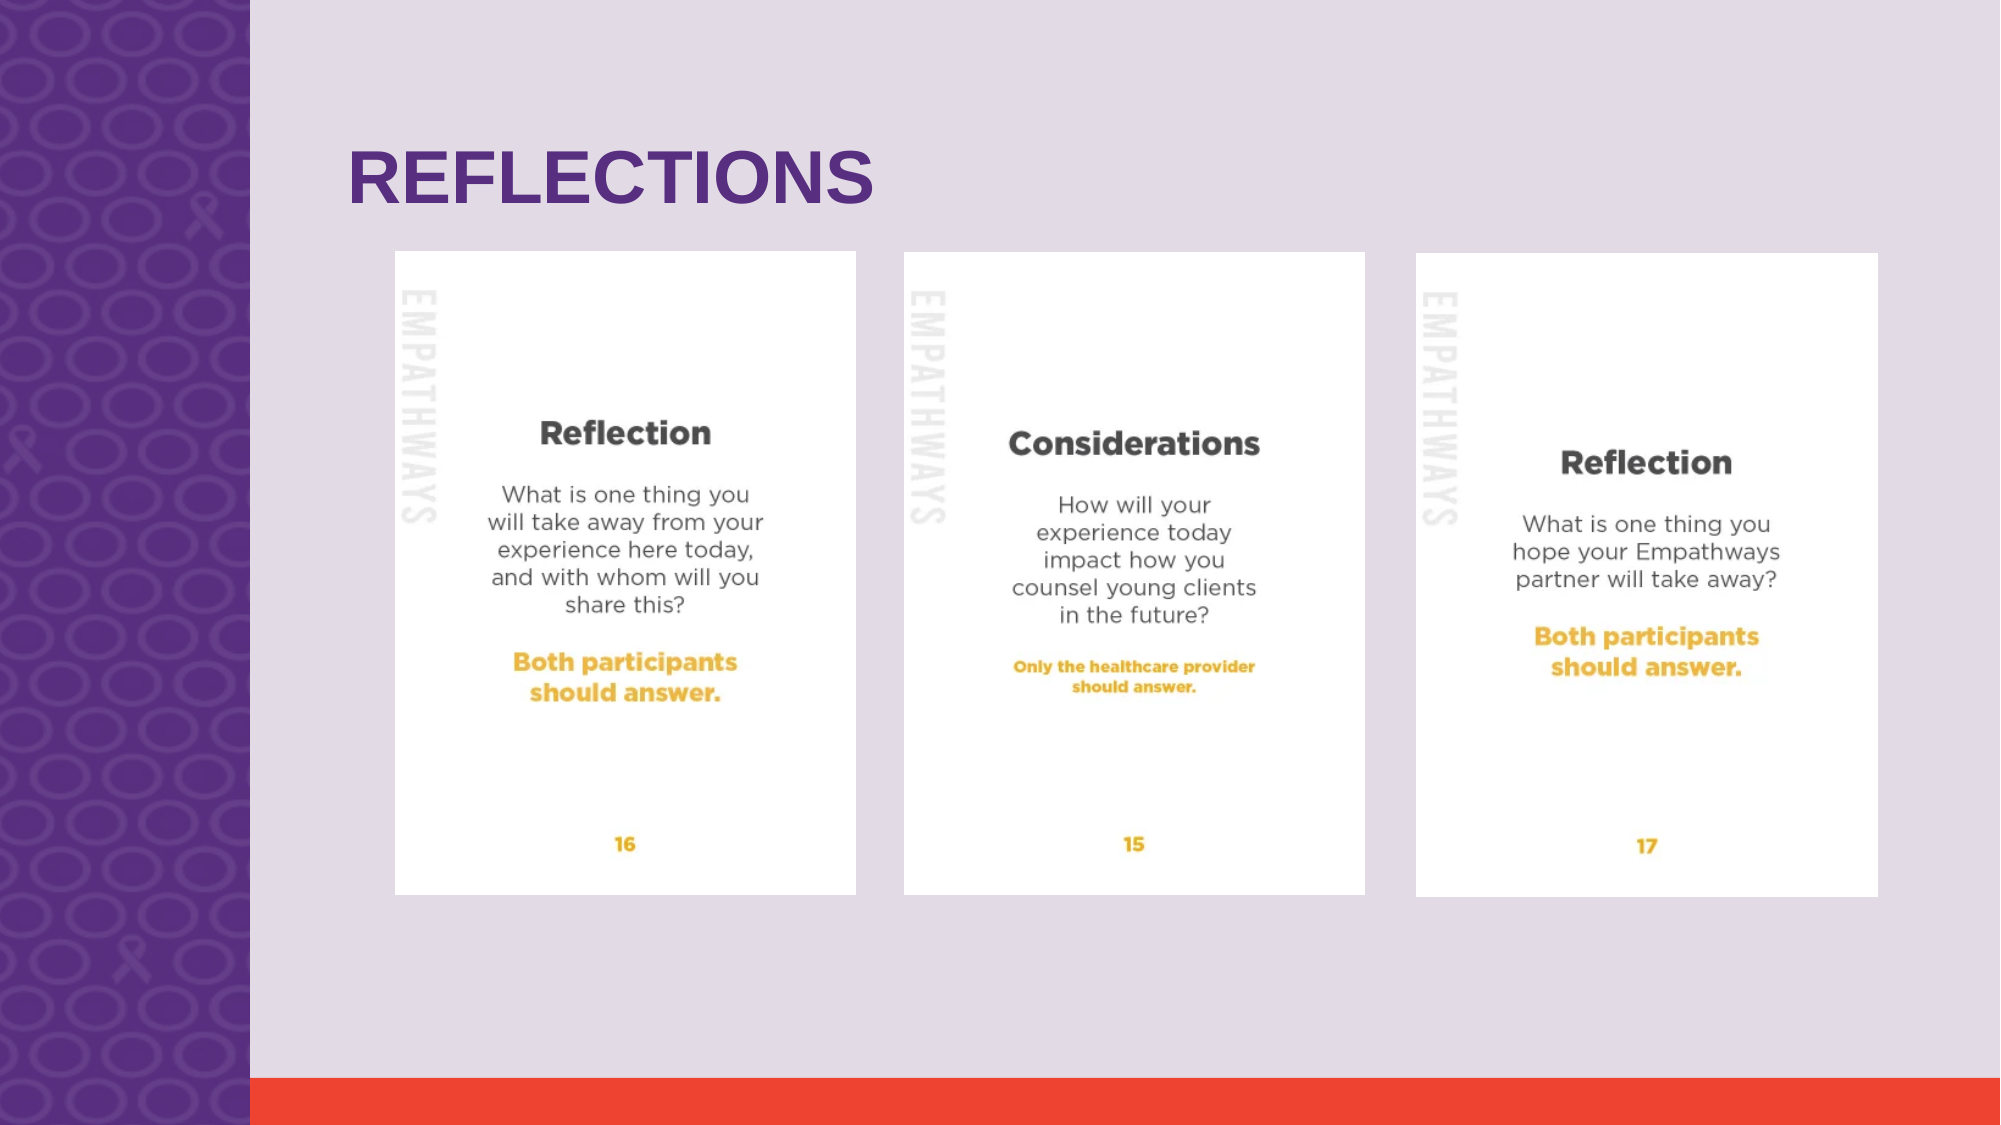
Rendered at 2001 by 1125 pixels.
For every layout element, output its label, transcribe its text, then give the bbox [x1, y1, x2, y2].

picture [0, 0, 250, 1125]
picture [1416, 253, 1878, 897]
title REFLECTIONS [332, 96, 1899, 228]
picture [395, 251, 856, 895]
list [904, 252, 1365, 895]
